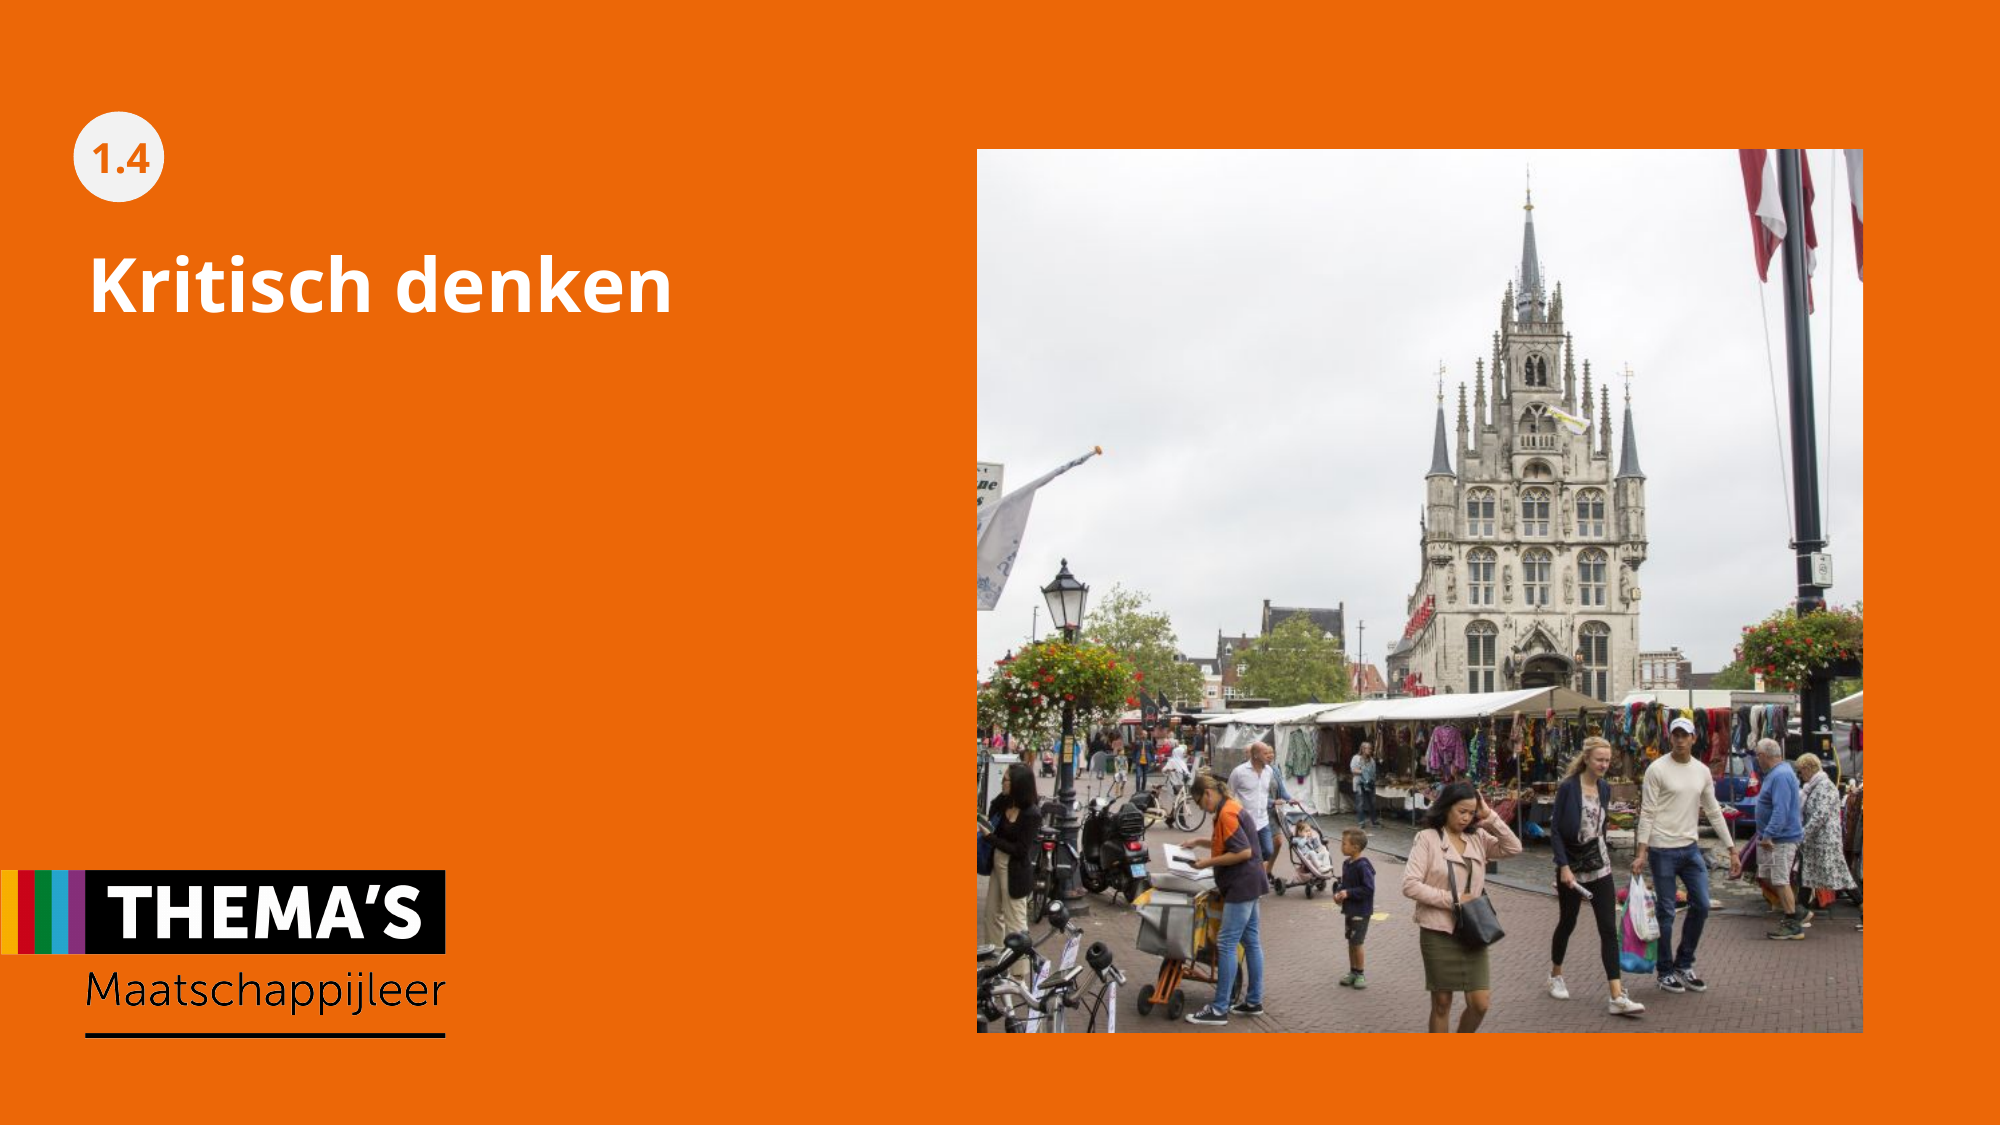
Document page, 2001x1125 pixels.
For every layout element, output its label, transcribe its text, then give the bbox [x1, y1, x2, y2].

list Kritisch denken [72, 240, 928, 769]
title 1.4 [71, 102, 170, 190]
picture [0, 786, 474, 1125]
picture [977, 149, 1864, 1036]
